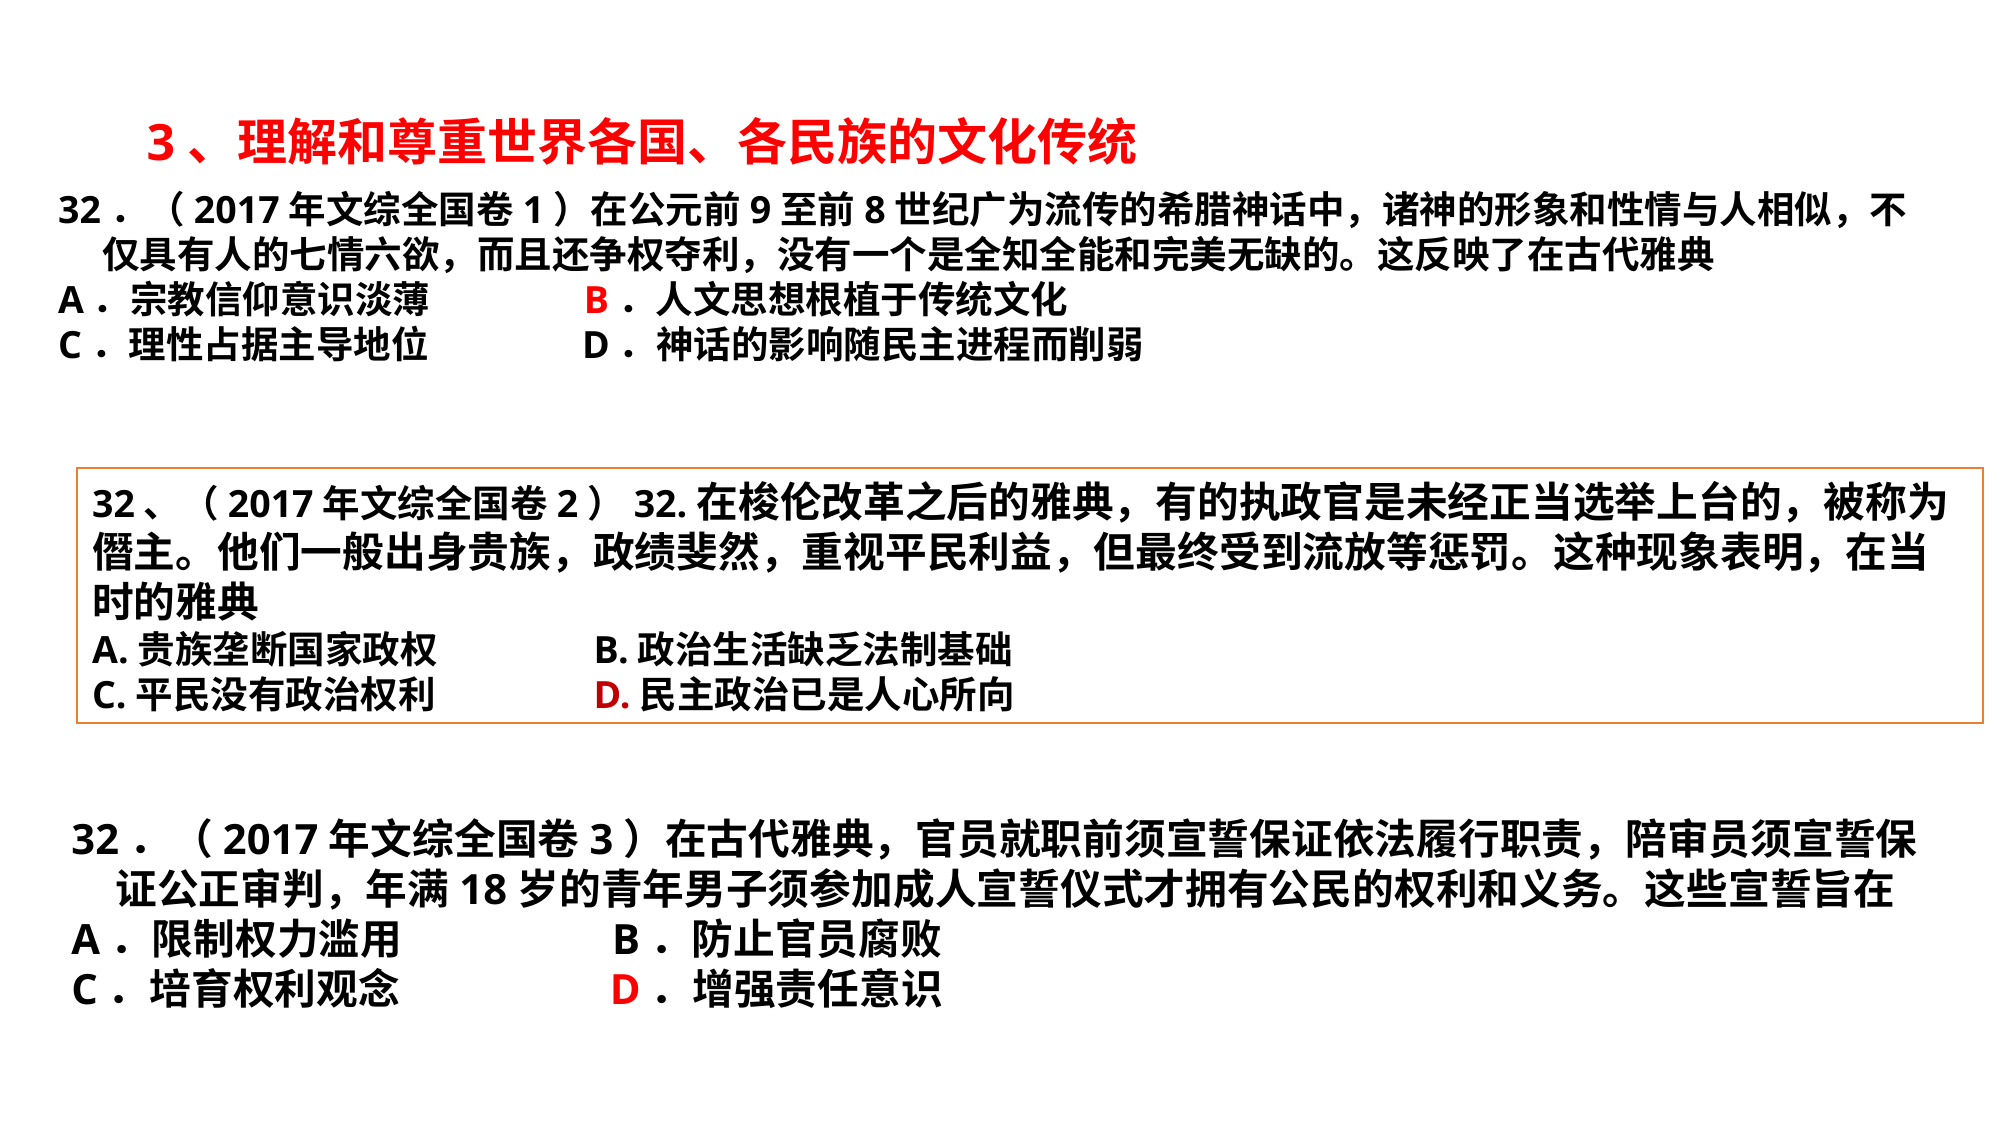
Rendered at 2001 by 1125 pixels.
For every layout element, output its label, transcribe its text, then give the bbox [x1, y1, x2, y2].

text_box 3、理解和尊重世界各国、各民族的文化传统 [131, 103, 1152, 178]
text_box 32．（2017年文综全国卷1）在公元前9至前8世纪广为流传的希腊神话中，诸神的形象和性情与人相似，不仅具有人的七情六欲，而且还争权夺利，没有一个是全知全能和完美无缺的。这反映了在古代雅典 A．宗教信仰意识淡薄 B．人文思想根植于传统文化 C．理性占据主导地位 D．神话的影响随民主进程而削弱 [43, 178, 1949, 374]
text_box 32．（2017年文综全国卷3）在古代雅典，官员就职前须宣誓保证依法履行职责，陪审员须宣誓保证公正审判，年满18岁的青年男子须参加成人宣誓仪式才拥有公民的权利和义务。这些宣誓旨在 A．限制权力滥用 B．防止官员腐败 C．培育权利观念 D．增强责任意识 [56, 805, 1935, 1021]
text_box 32、（2017年文综全国卷2）32.在梭伦改革之后的雅典，有的执政官是未经正当选举上台的，被称为僭主。他们一般出身贵族，政绩斐然，重视平民利益，但最终受到流放等惩罚。这种现象表明，在当时的雅典 A.贵族垄断国家政权 B.政治生活缺乏法制基础 C.平民没有政治权利 D.民主政治已是人心所向 [76, 467, 1984, 724]
